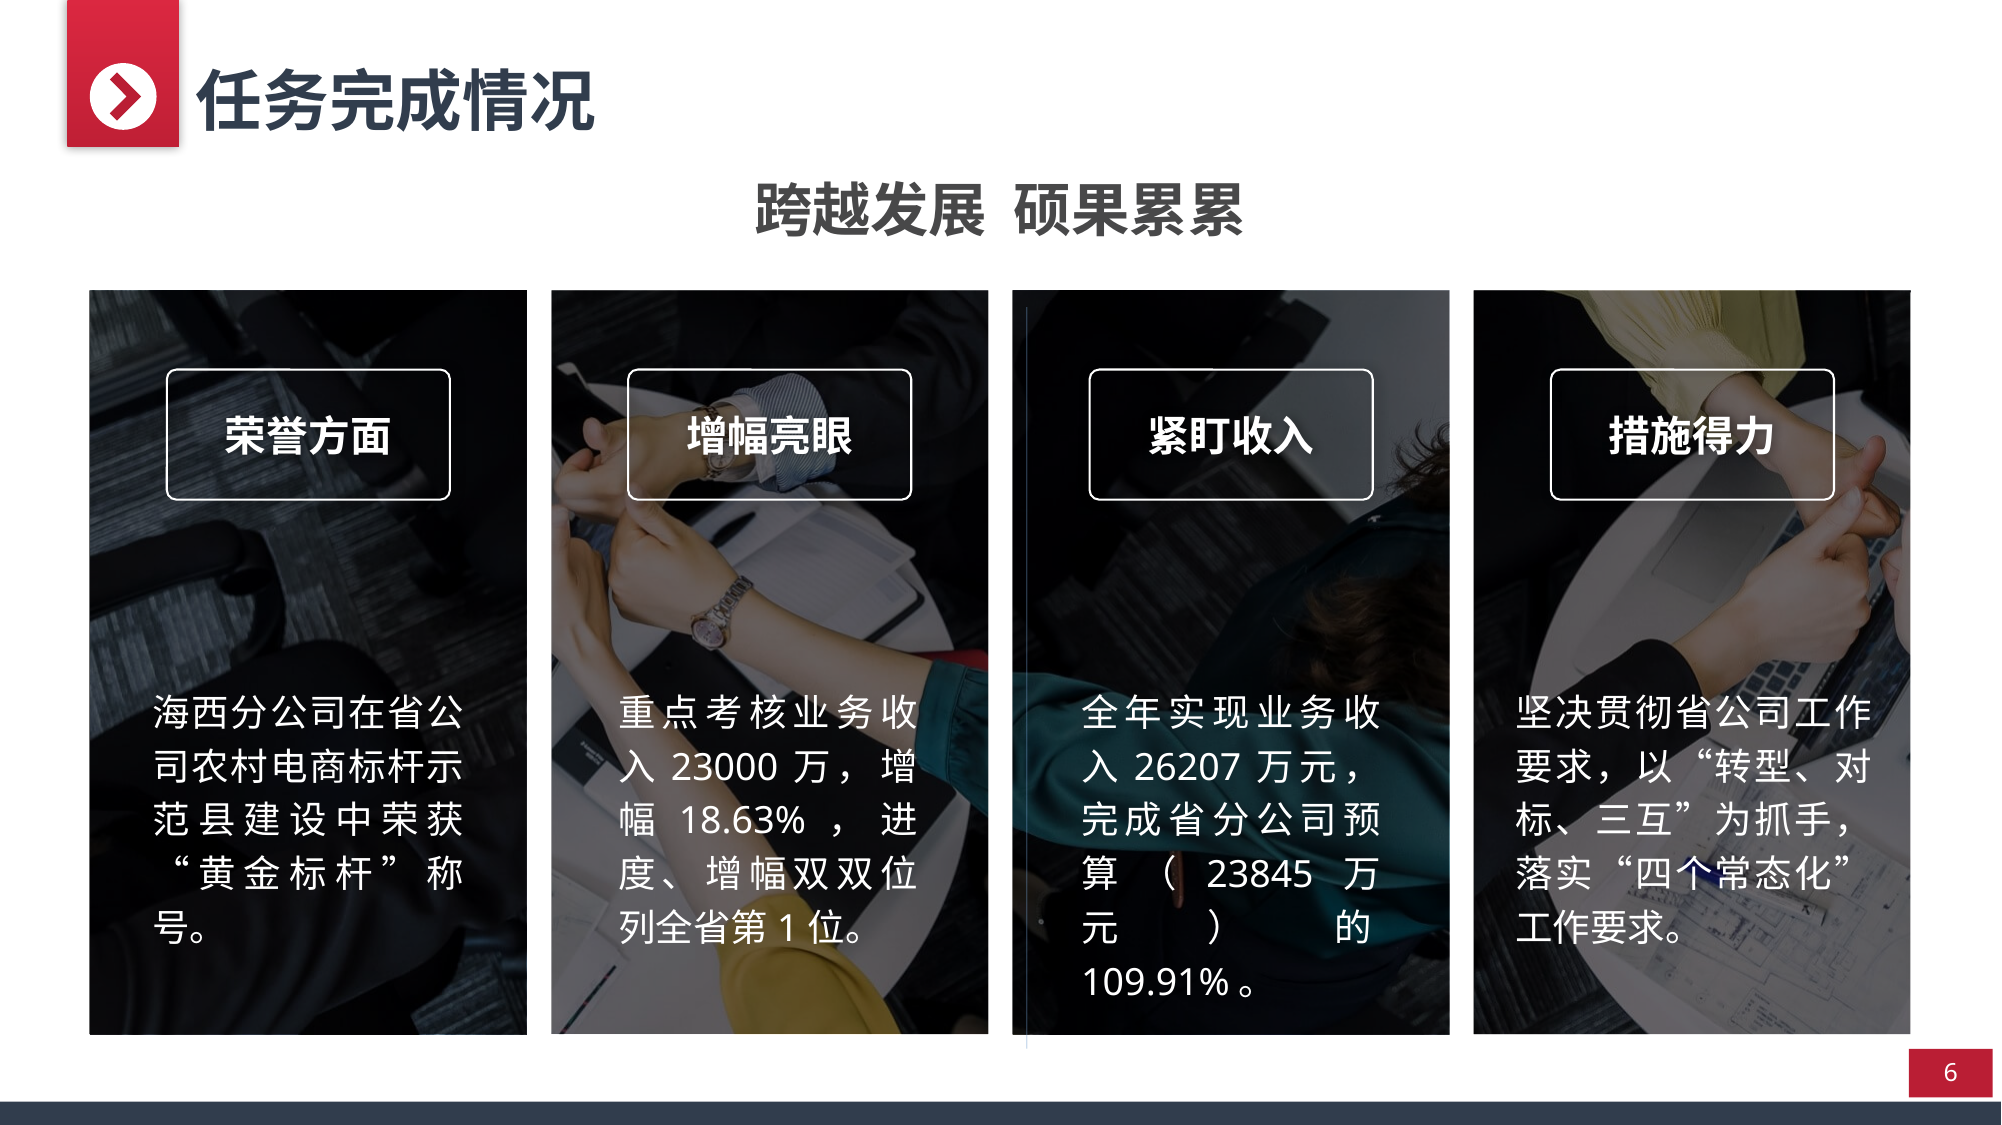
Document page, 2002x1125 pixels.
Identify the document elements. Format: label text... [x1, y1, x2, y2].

text_box 任务完成情况 [187, 50, 1020, 146]
picture [1012, 289, 1450, 1049]
picture [551, 289, 989, 1035]
picture [1473, 289, 1912, 1035]
text_box [67, 0, 179, 147]
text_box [89, 62, 157, 131]
picture [89, 289, 528, 1035]
text_box 跨越发展 硕果累累 [500, 165, 1501, 251]
